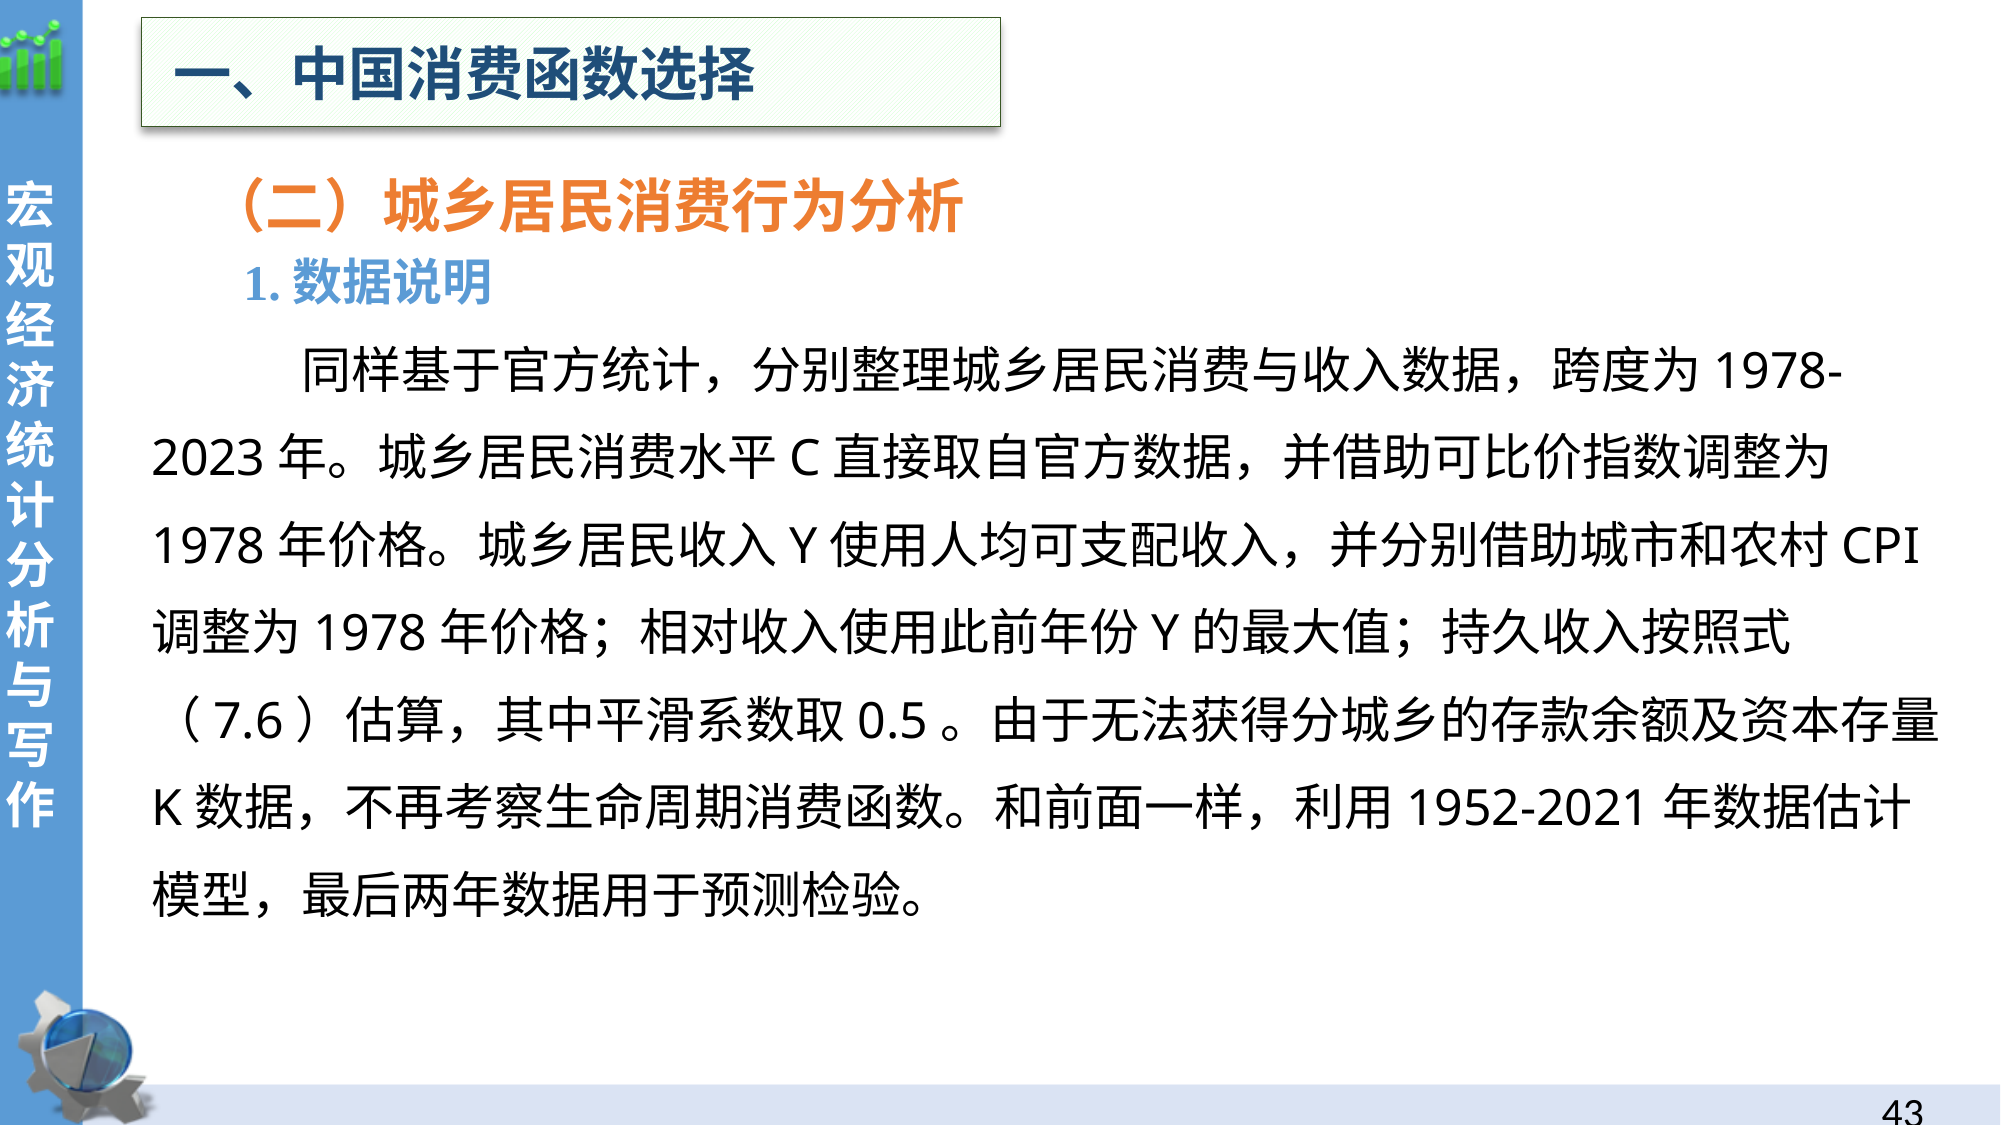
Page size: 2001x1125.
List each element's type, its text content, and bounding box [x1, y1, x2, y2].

text_box （二）城乡居民消费行为分析 [84, 126, 1000, 247]
text_box 一、中国消费函数选择 [141, 17, 1000, 126]
picture [0, 0, 2001, 1125]
slide_number 42 [1786, 1085, 1940, 1125]
